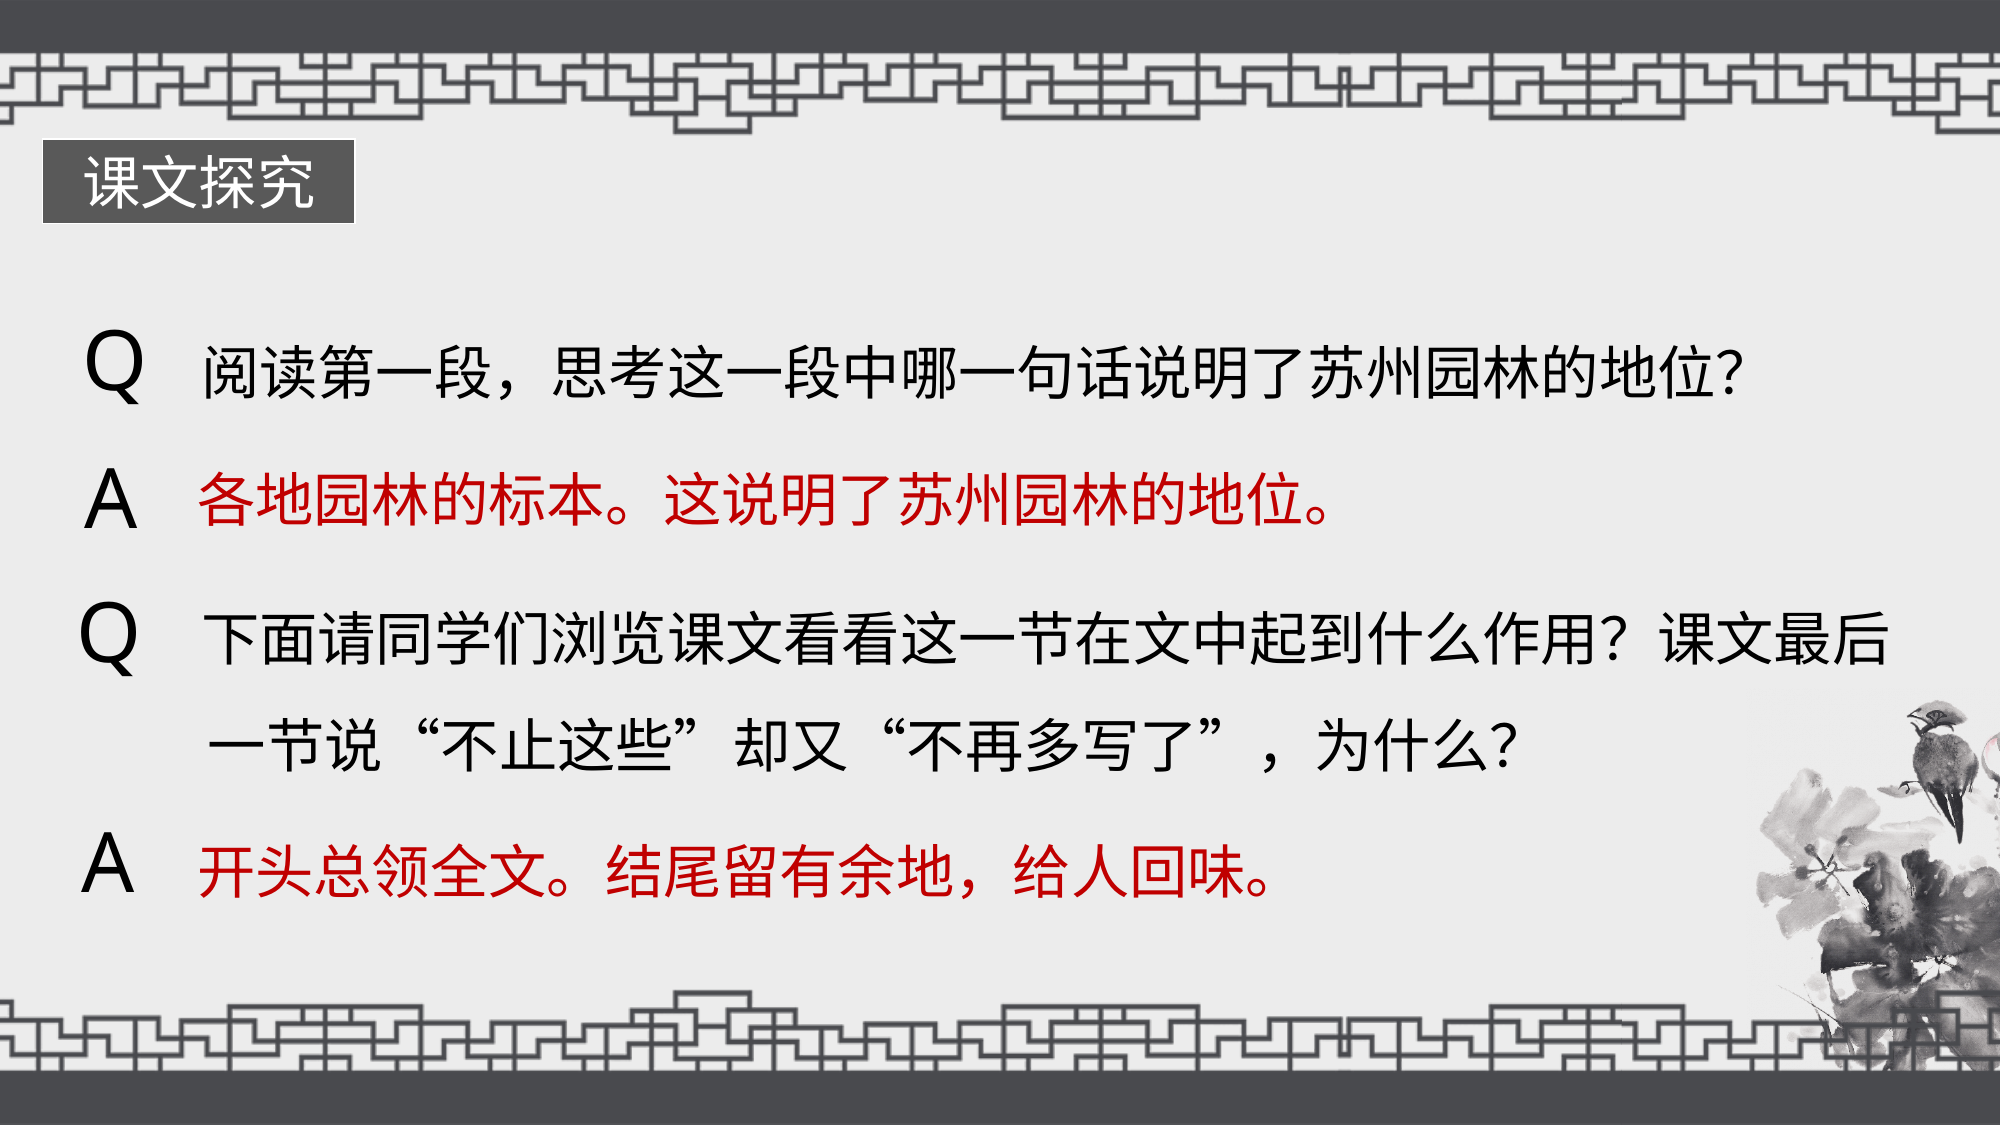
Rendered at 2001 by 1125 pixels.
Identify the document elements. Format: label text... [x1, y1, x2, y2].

text_box 课文探究 [42, 139, 355, 224]
text_box 阅读第一段，思考这一段中哪一句话说明了苏州园林的地位？ 各地园林的标本。这说明了苏州园林的地位。 下面请同学们浏览课文看看这一节在文中起到什么作用？课文最后一节说“不止这些”却又“不再多写了”，为什么？ 开头总领全文。结尾留有余地，给人回味。 [155, 280, 1932, 989]
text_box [64, 299, 156, 918]
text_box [0, 0, 2000, 136]
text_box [0, 989, 2000, 1125]
picture [1709, 687, 2000, 989]
